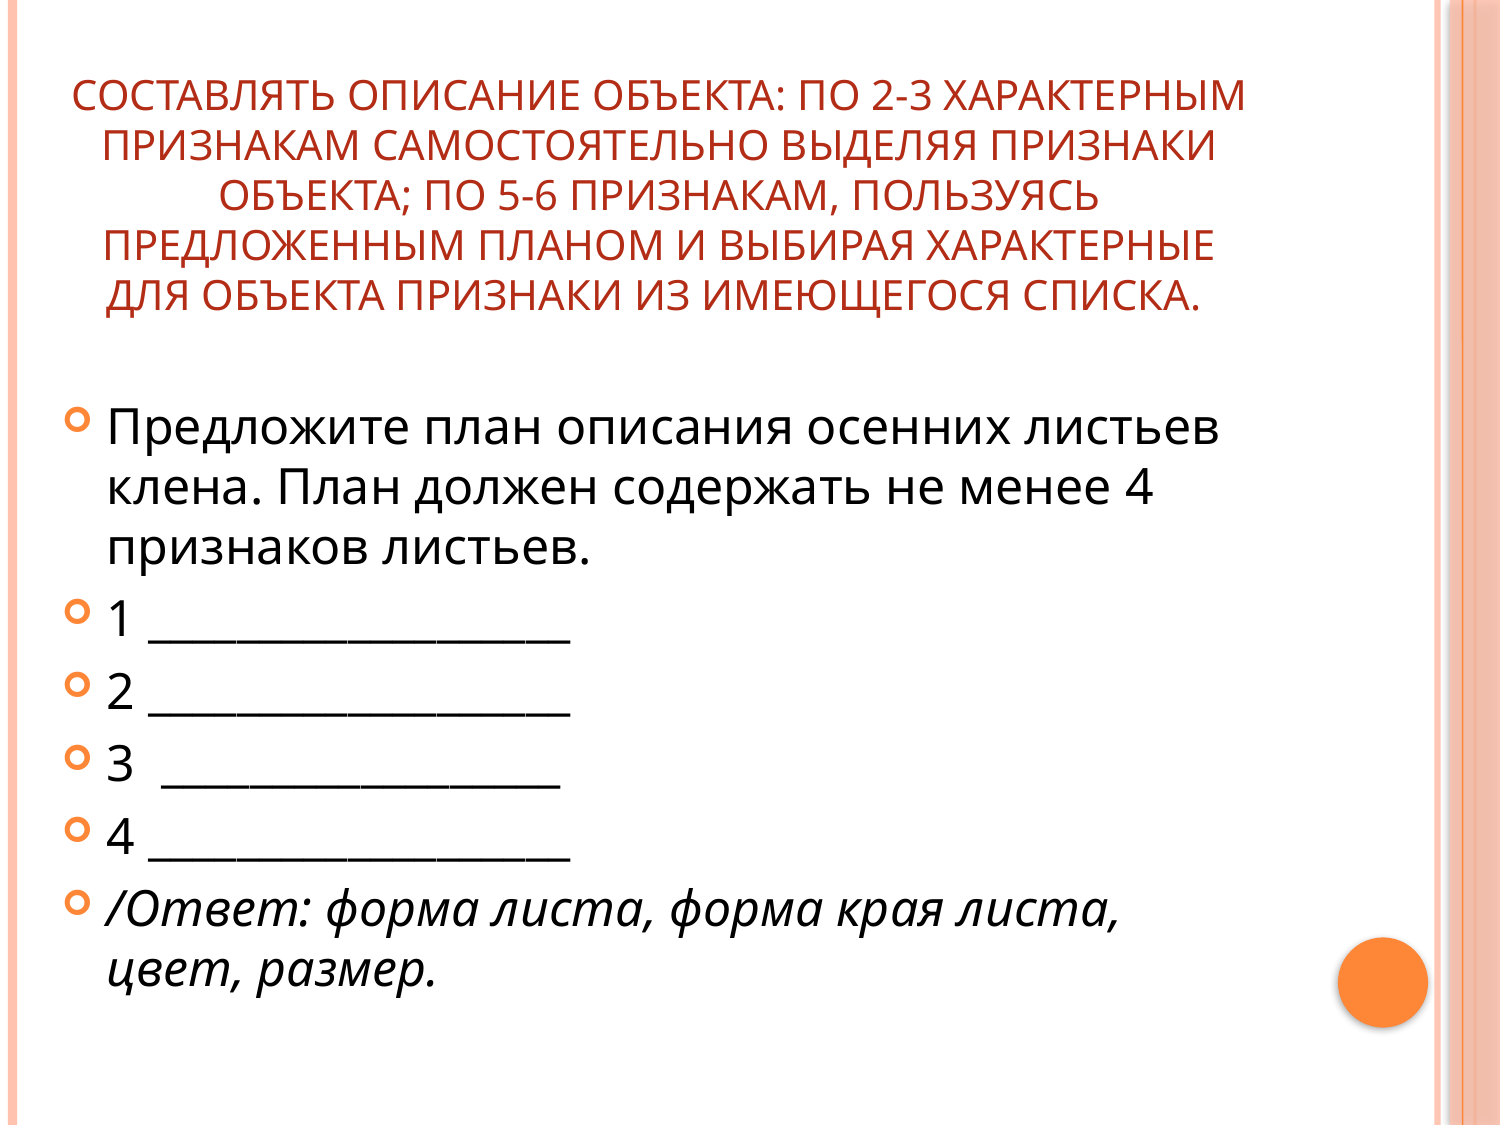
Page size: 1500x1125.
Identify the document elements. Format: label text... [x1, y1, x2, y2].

title Составлять описание объекта: по 2-3 характерным признакам самостоятельно выделяя признаки объекта; по 5-6 признакам, пользуясь предложенным планом и выбирая характерные для объекта признаки из имеющегося списка. [46, 58, 1272, 327]
list Предложите план описания осенних листьев клена. План должен содержать не менее 4 признаков листьев. 1 ___________________ 2 ___________________ 3 __________________ 4 ___________________ /Ответ: форма листа, форма края листа, цвет, размер. [46, 386, 1273, 1027]
